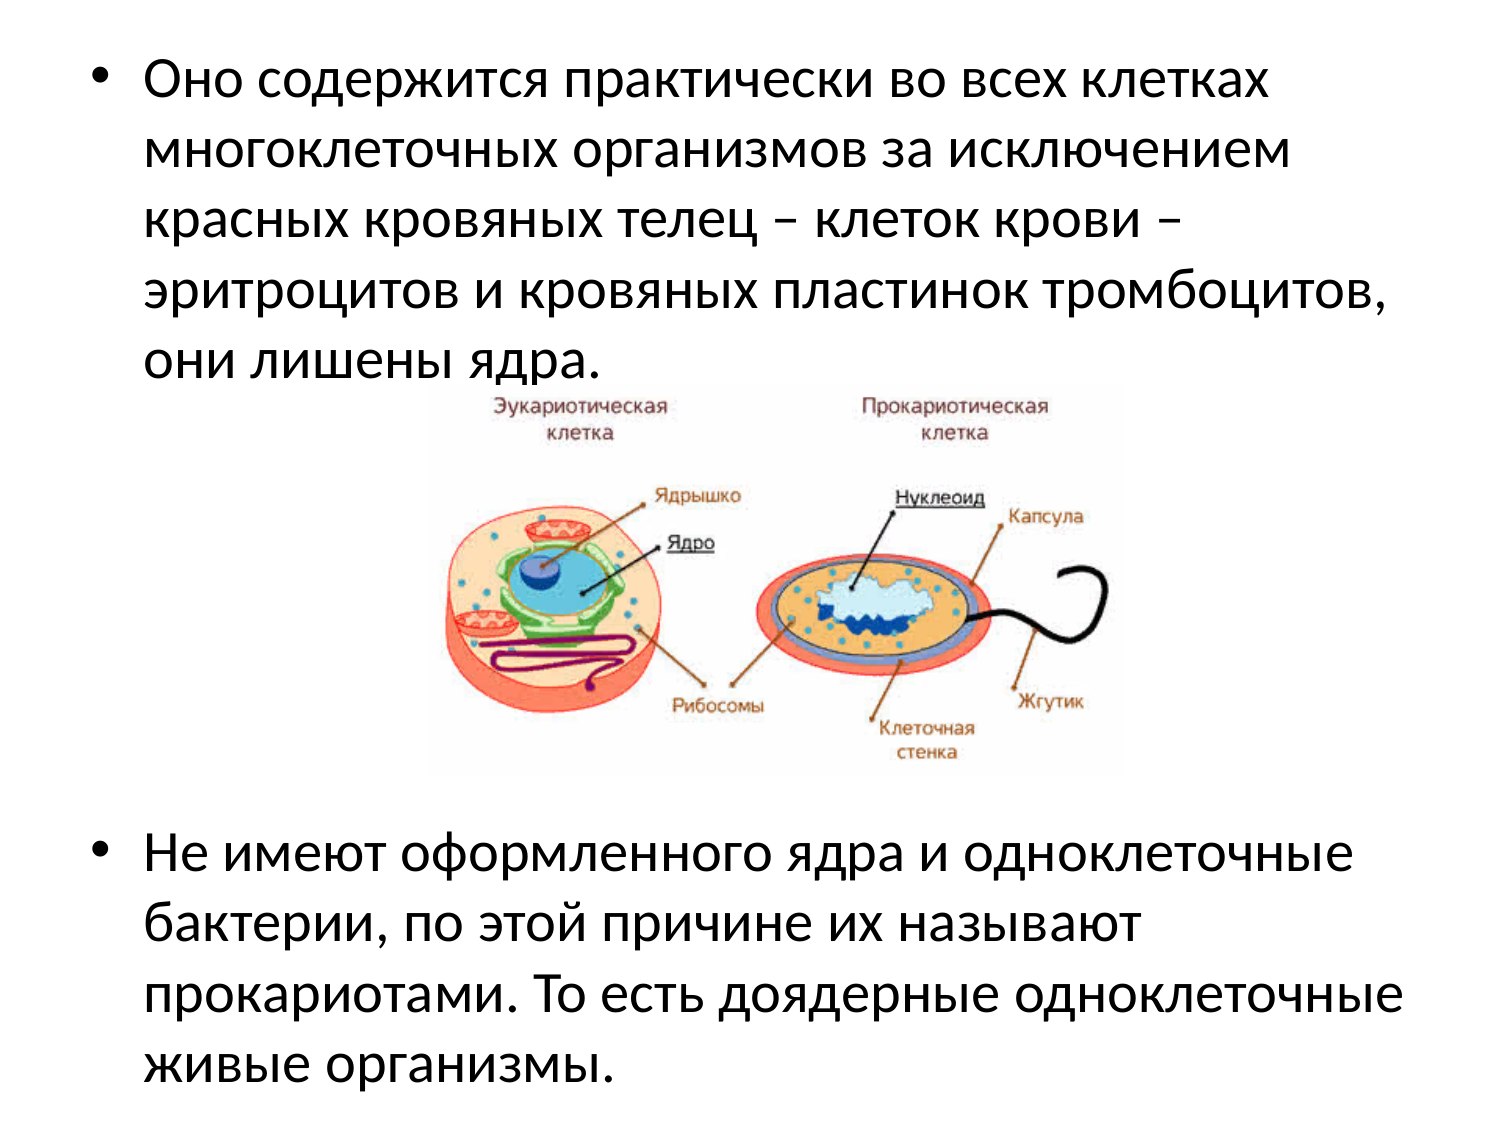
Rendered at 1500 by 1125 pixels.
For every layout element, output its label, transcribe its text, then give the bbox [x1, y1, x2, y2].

list Оно содержится практически во всех клетках многоклеточных организмов за исключением красных кровяных телец – клеток крови – эритроцитов и кровяных пластинок тромбоцитов, они лишены ядра. Не имеют оформленного ядра и одноклеточные бактерии, по этой причине их называют прокариотами. То есть доядерные одноклеточные живые организмы. [75, 30, 1425, 1106]
picture [426, 385, 1123, 777]
